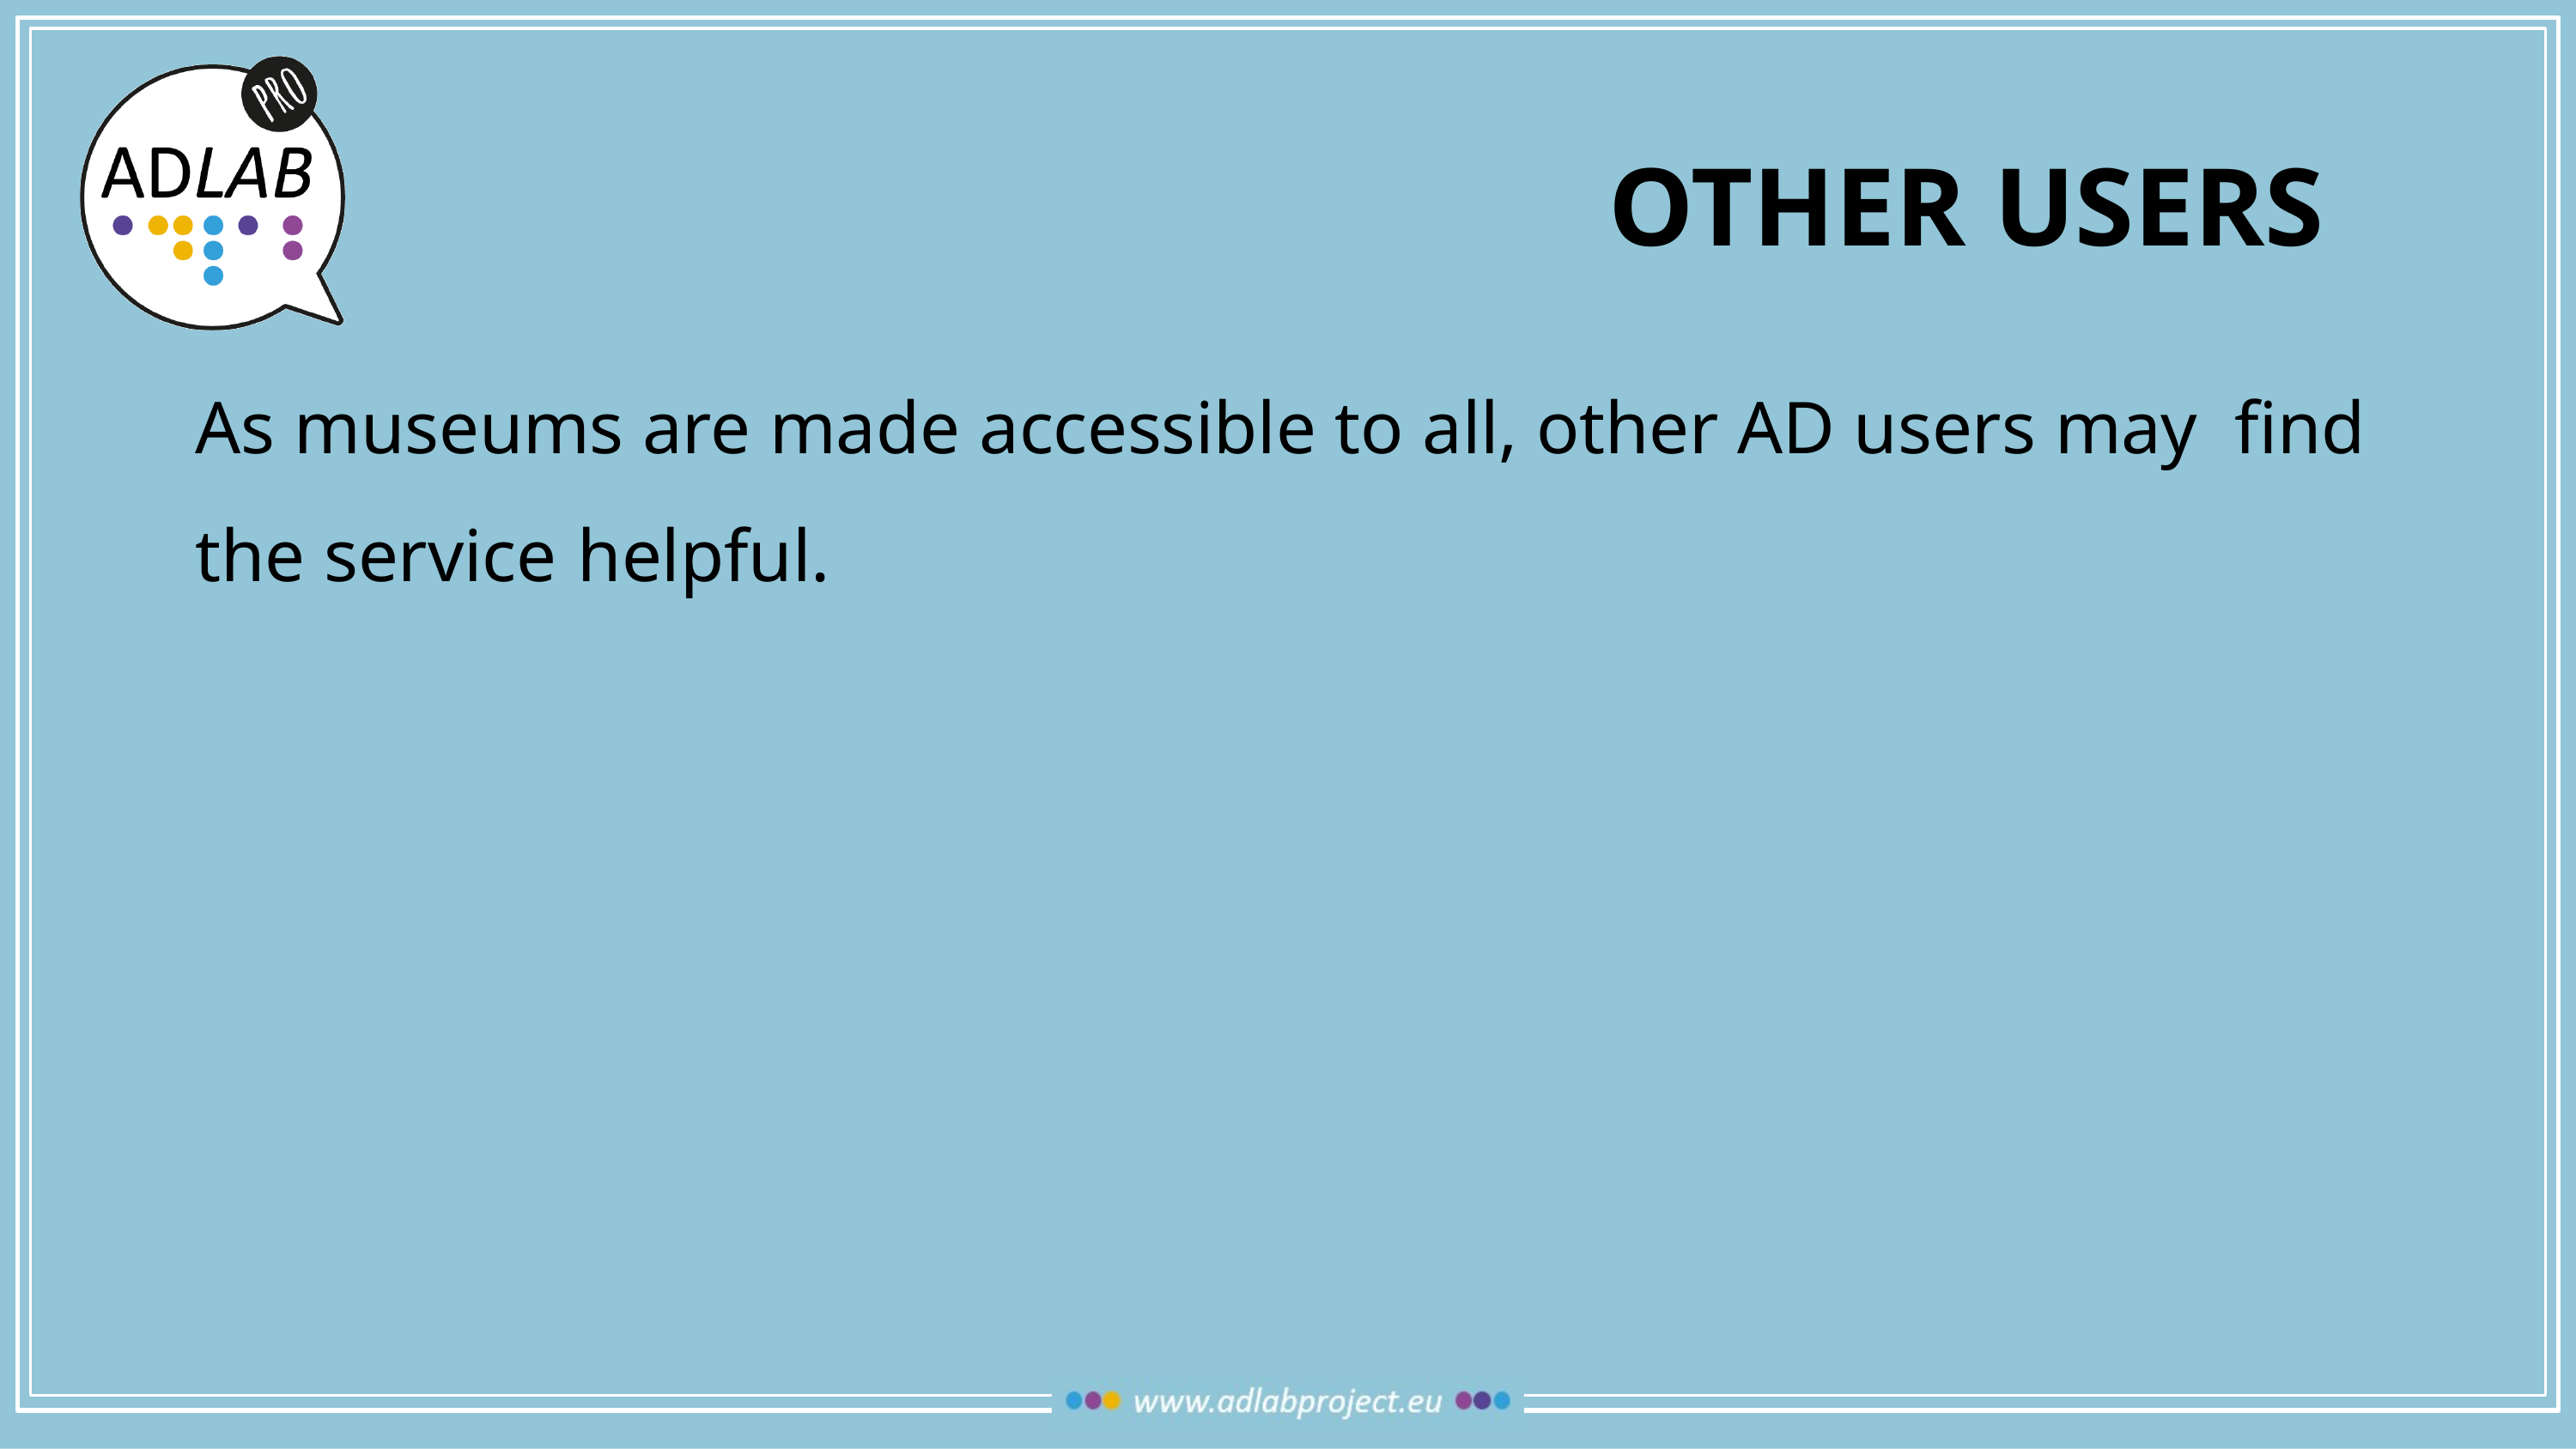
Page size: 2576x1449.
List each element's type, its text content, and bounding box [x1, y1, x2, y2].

picture [1051, 1378, 1524, 1429]
picture [72, 49, 353, 330]
text_box OTHER USERS [1607, 136, 2457, 268]
text_box As museums are made accessible to all, other AD users may find the service helpful. [193, 336, 2384, 597]
